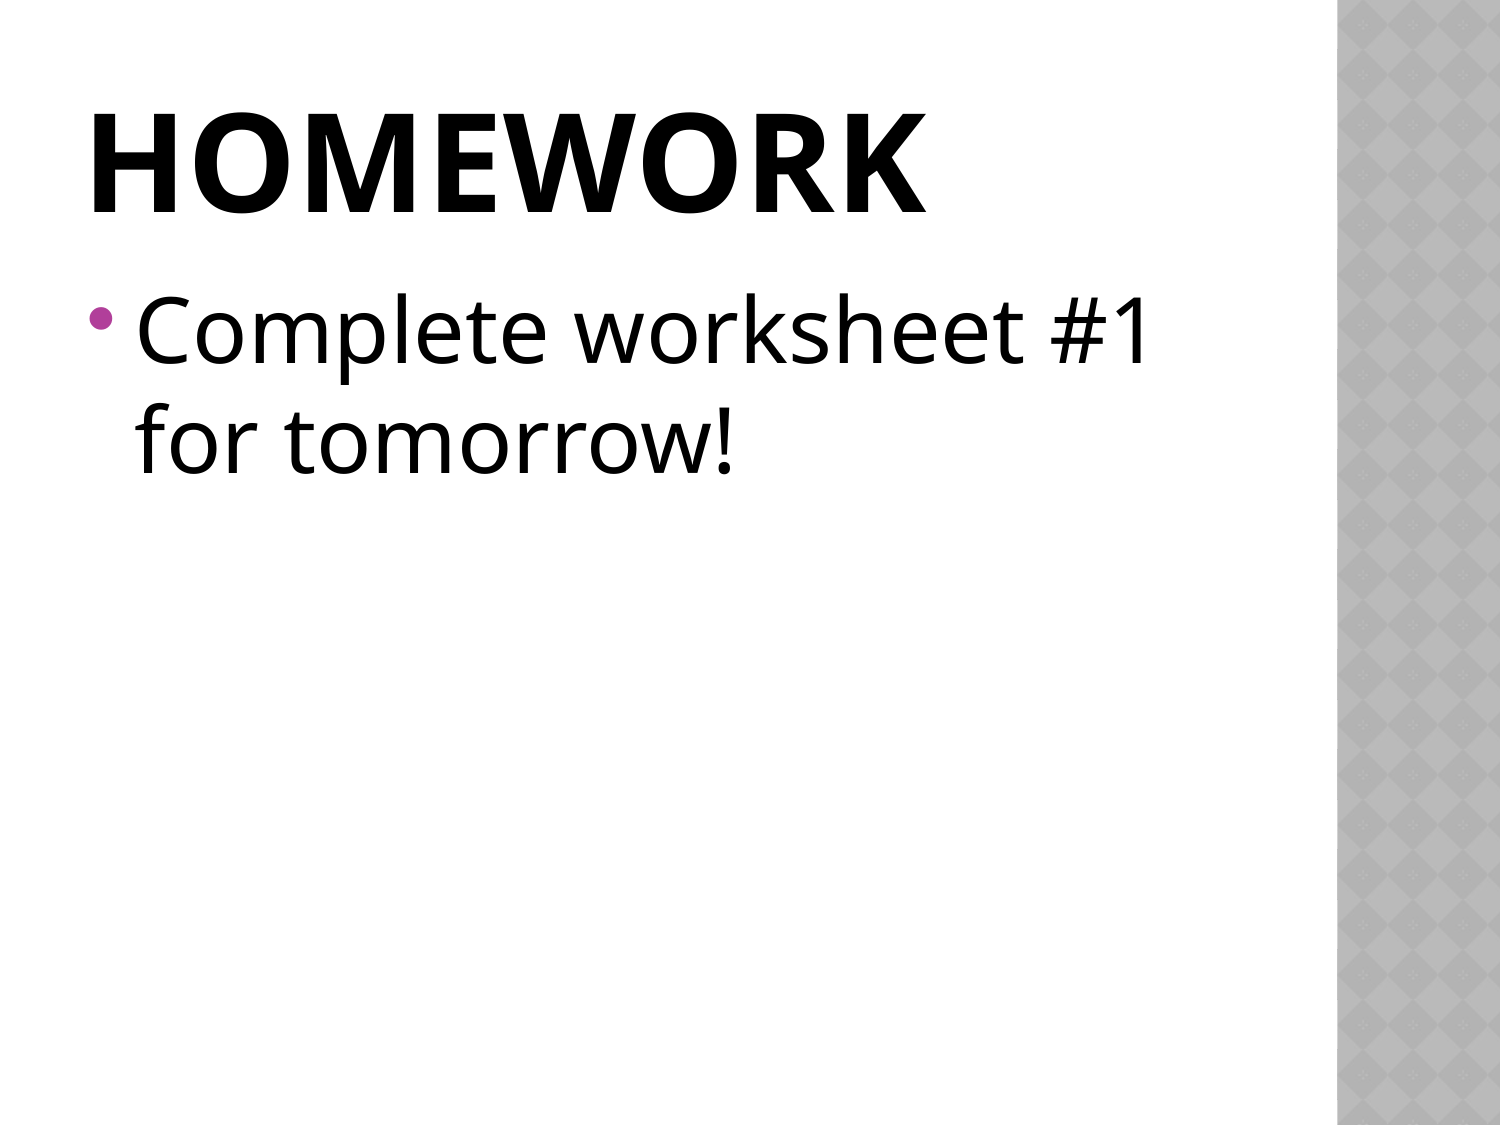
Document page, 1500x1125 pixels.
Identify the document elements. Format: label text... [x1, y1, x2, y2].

list Complete worksheet #1 for tomorrow! [75, 264, 1263, 1059]
title Homework [75, 52, 1263, 240]
